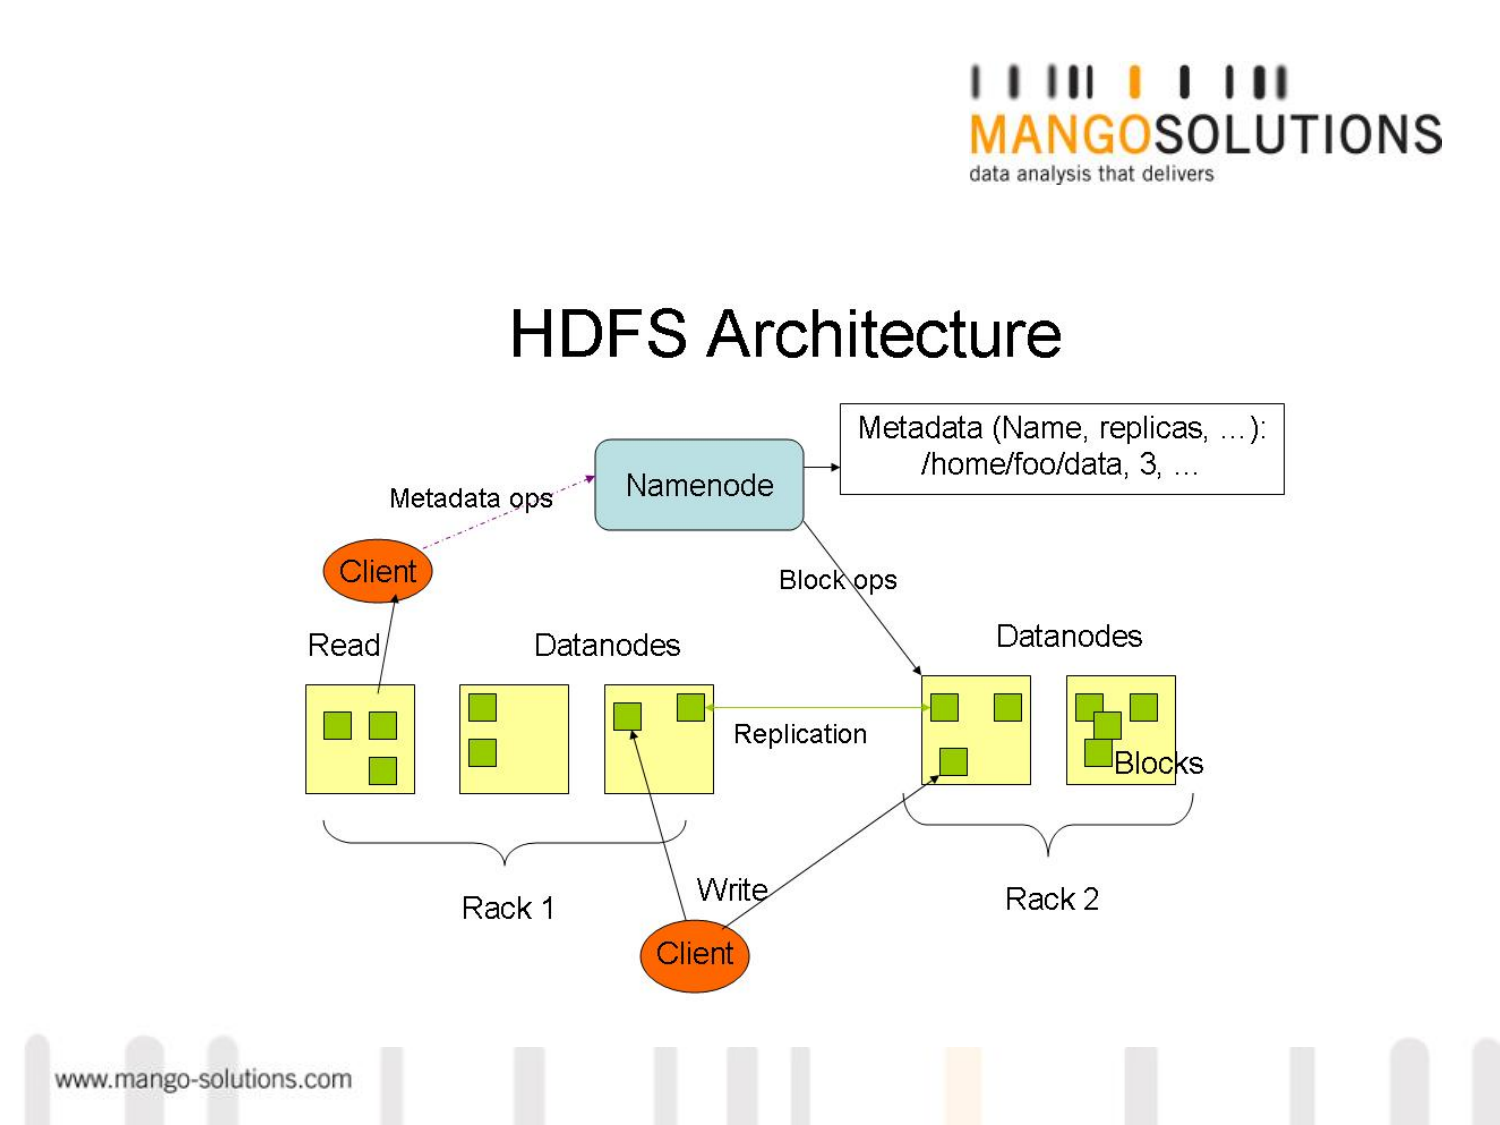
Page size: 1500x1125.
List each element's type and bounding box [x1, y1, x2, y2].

picture [969, 61, 1442, 185]
picture [0, 231, 1500, 1125]
